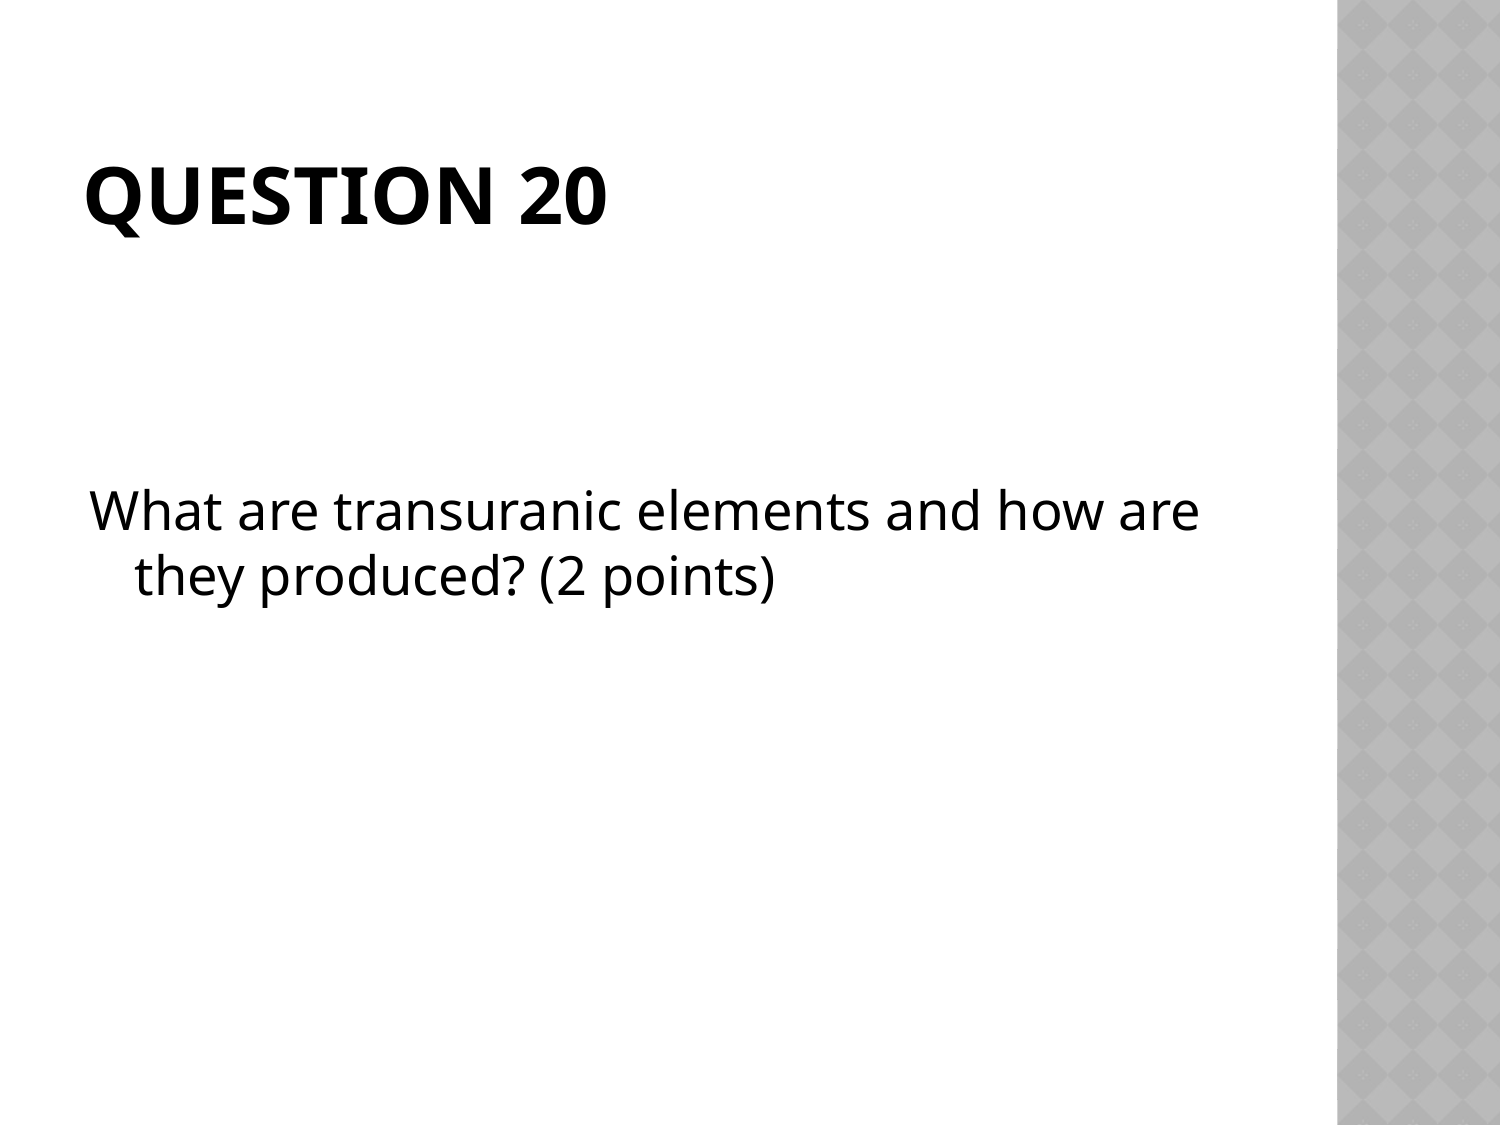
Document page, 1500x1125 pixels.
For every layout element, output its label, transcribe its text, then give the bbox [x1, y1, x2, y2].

list What are transuranic elements and how are they produced? (2 points) [75, 468, 1263, 1059]
title Question 20 [75, 52, 1263, 240]
